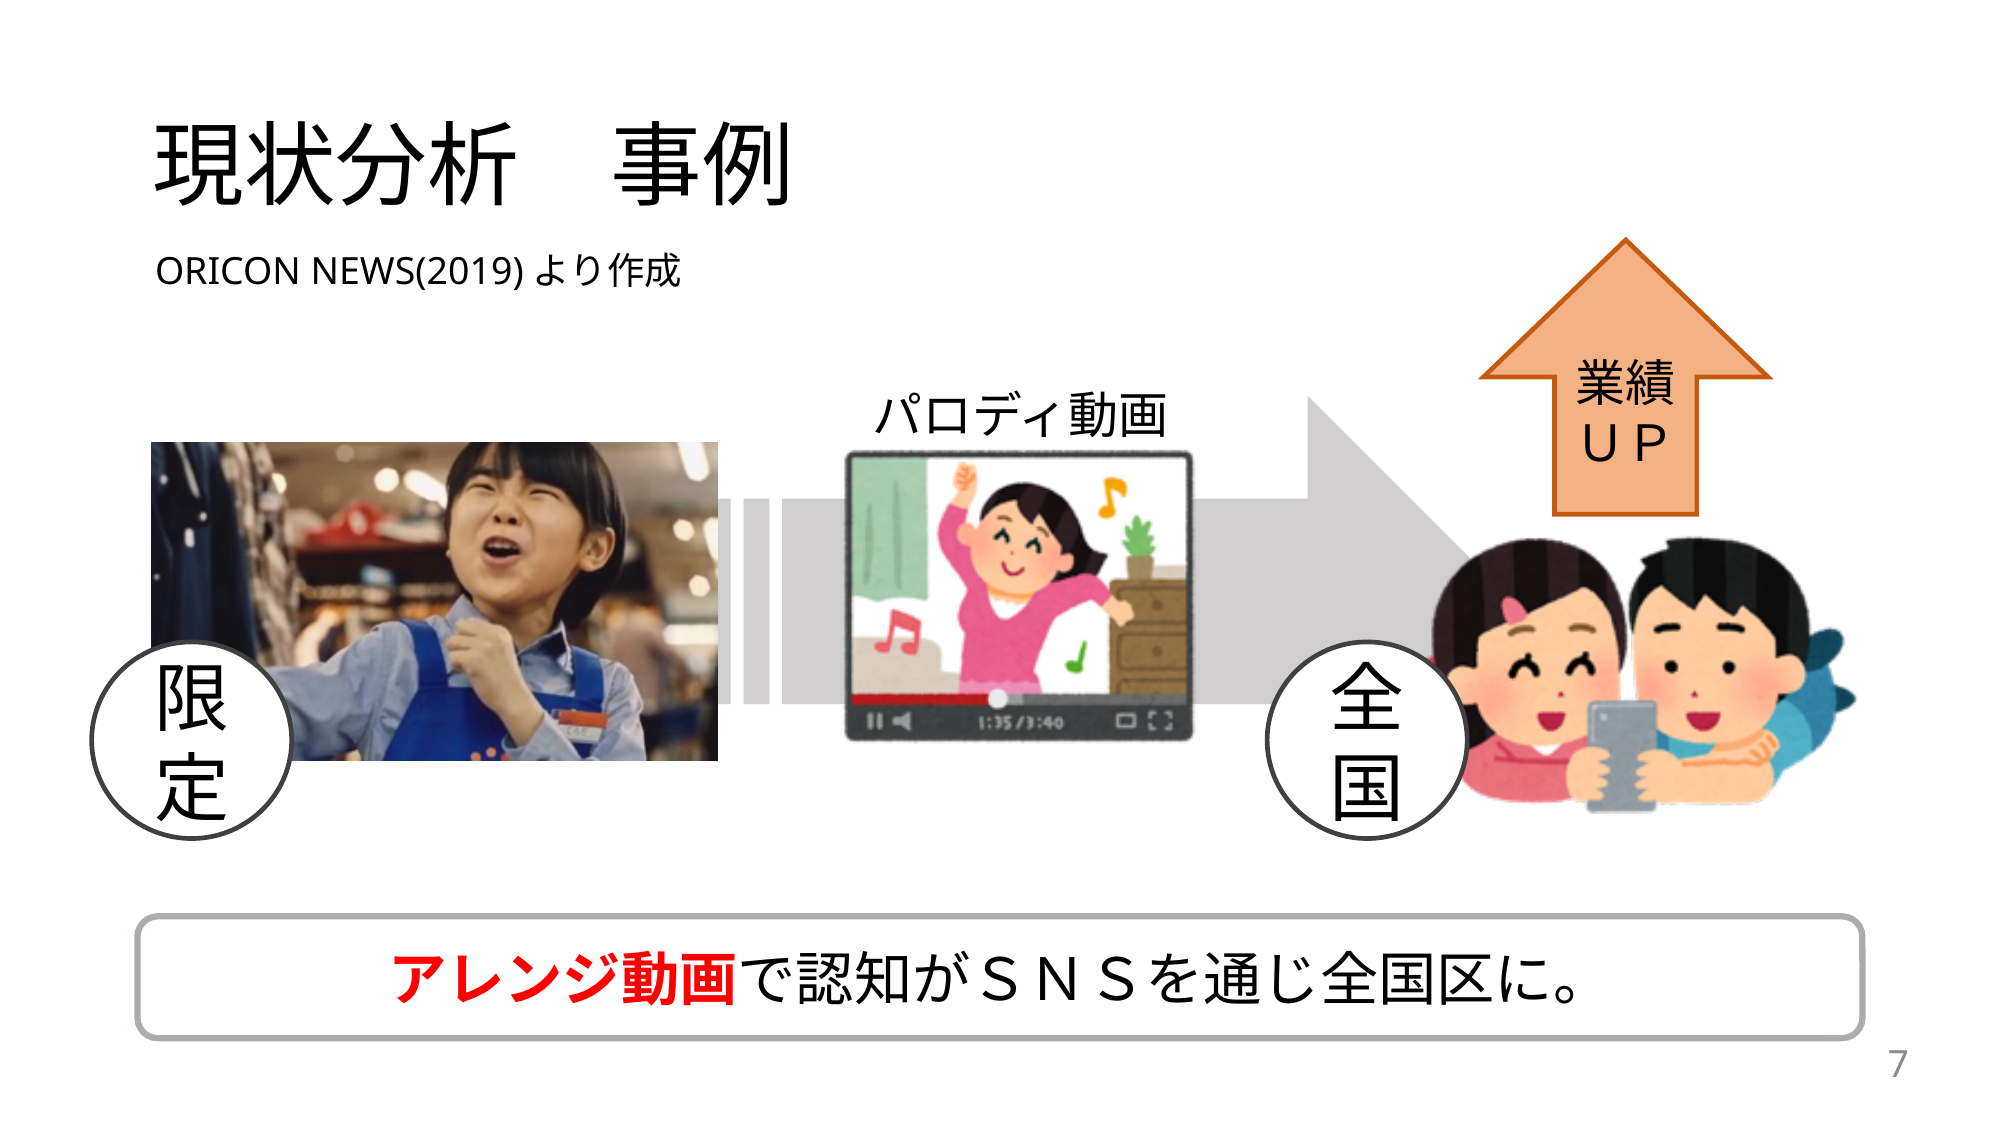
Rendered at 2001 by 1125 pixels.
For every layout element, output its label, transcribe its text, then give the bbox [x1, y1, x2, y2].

text_box 業績 ＵＰ [1480, 278, 1771, 488]
picture [150, 442, 718, 761]
text_box アレンジ動画で認知がＳＮＳを通じ全国区に。 [136, 915, 1864, 1040]
text_box [1200, 393, 1402, 706]
text_box ORICON NEWS(2019)より作成 [140, 239, 698, 300]
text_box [841, 375, 1200, 755]
text_box 全国 [1266, 640, 1379, 840]
picture [1379, 488, 1863, 865]
title 現状分析 事例 [137, 59, 1863, 278]
slide_number 7 [1474, 1035, 1925, 1096]
text_box [781, 497, 841, 706]
text_box [743, 498, 770, 705]
text_box 限定 [90, 649, 291, 840]
text_box [718, 498, 732, 705]
